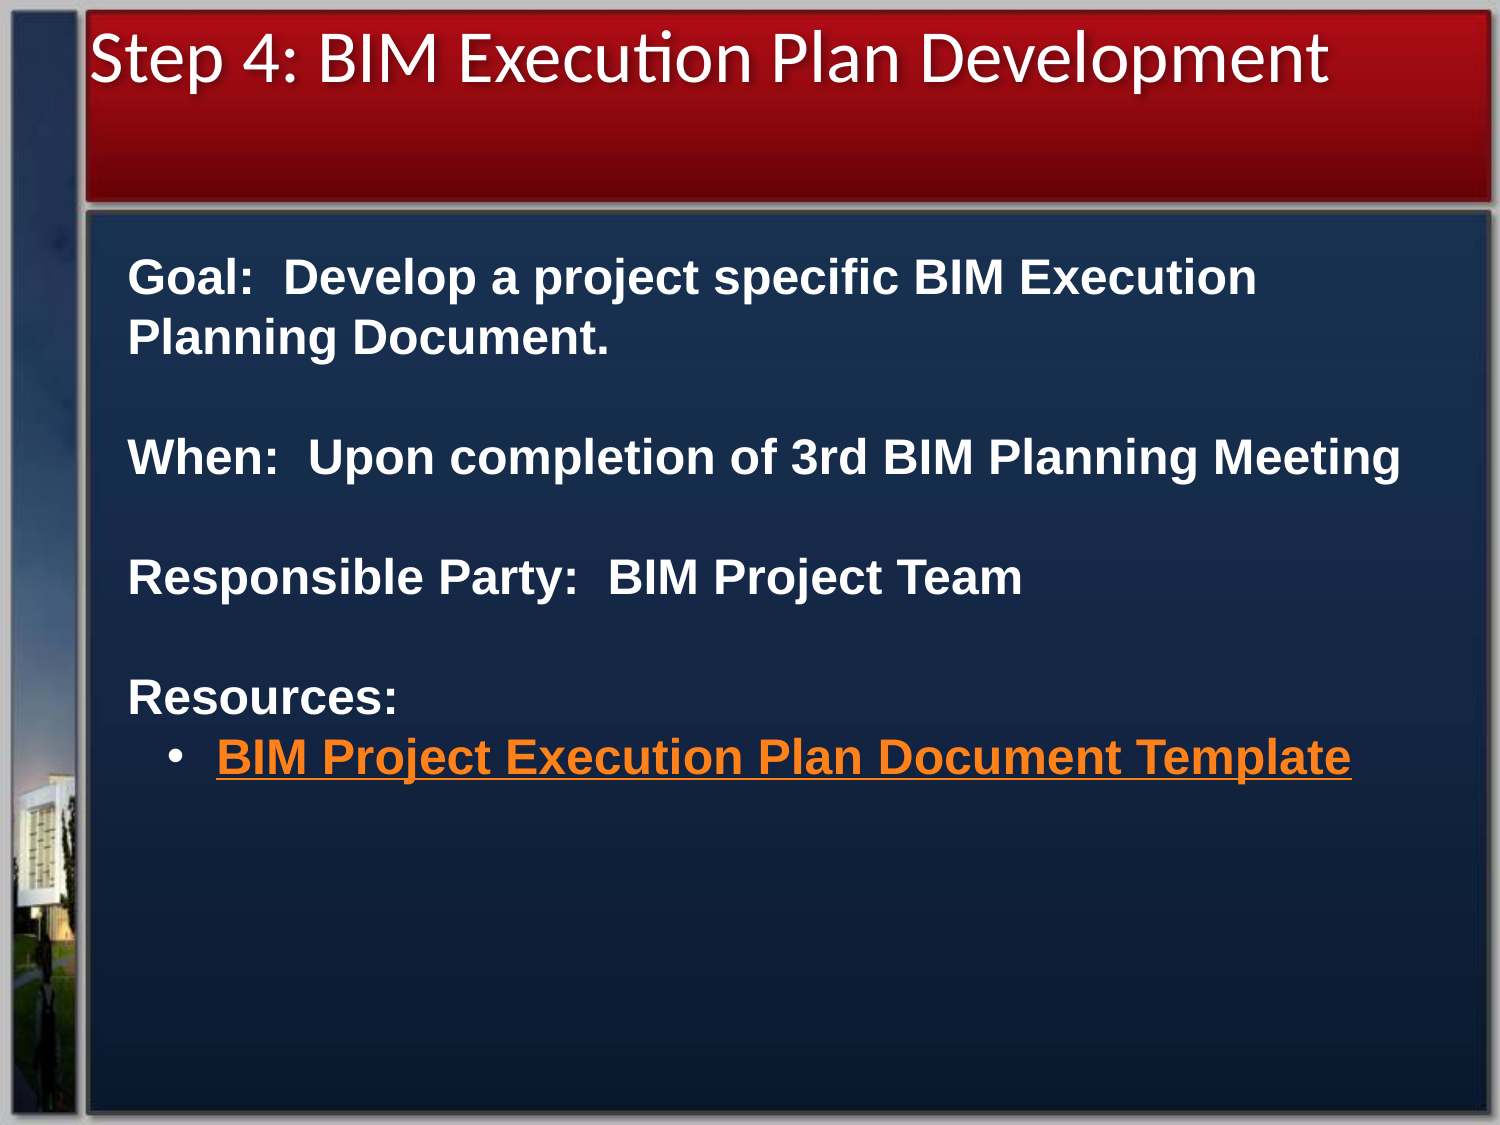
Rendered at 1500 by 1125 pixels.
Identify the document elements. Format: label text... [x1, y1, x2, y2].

text_box Step 4: BIM Execution Plan Development [74, 0, 1500, 105]
text_box Goal: Develop a project specific BIM Execution Planning Document. When: Upon completion of 3rd BIM Planning Meeting Responsible Party: BIM Project Team Resources: BIM Project Execution Plan Document Template [112, 237, 1463, 943]
picture [0, 0, 1500, 1125]
